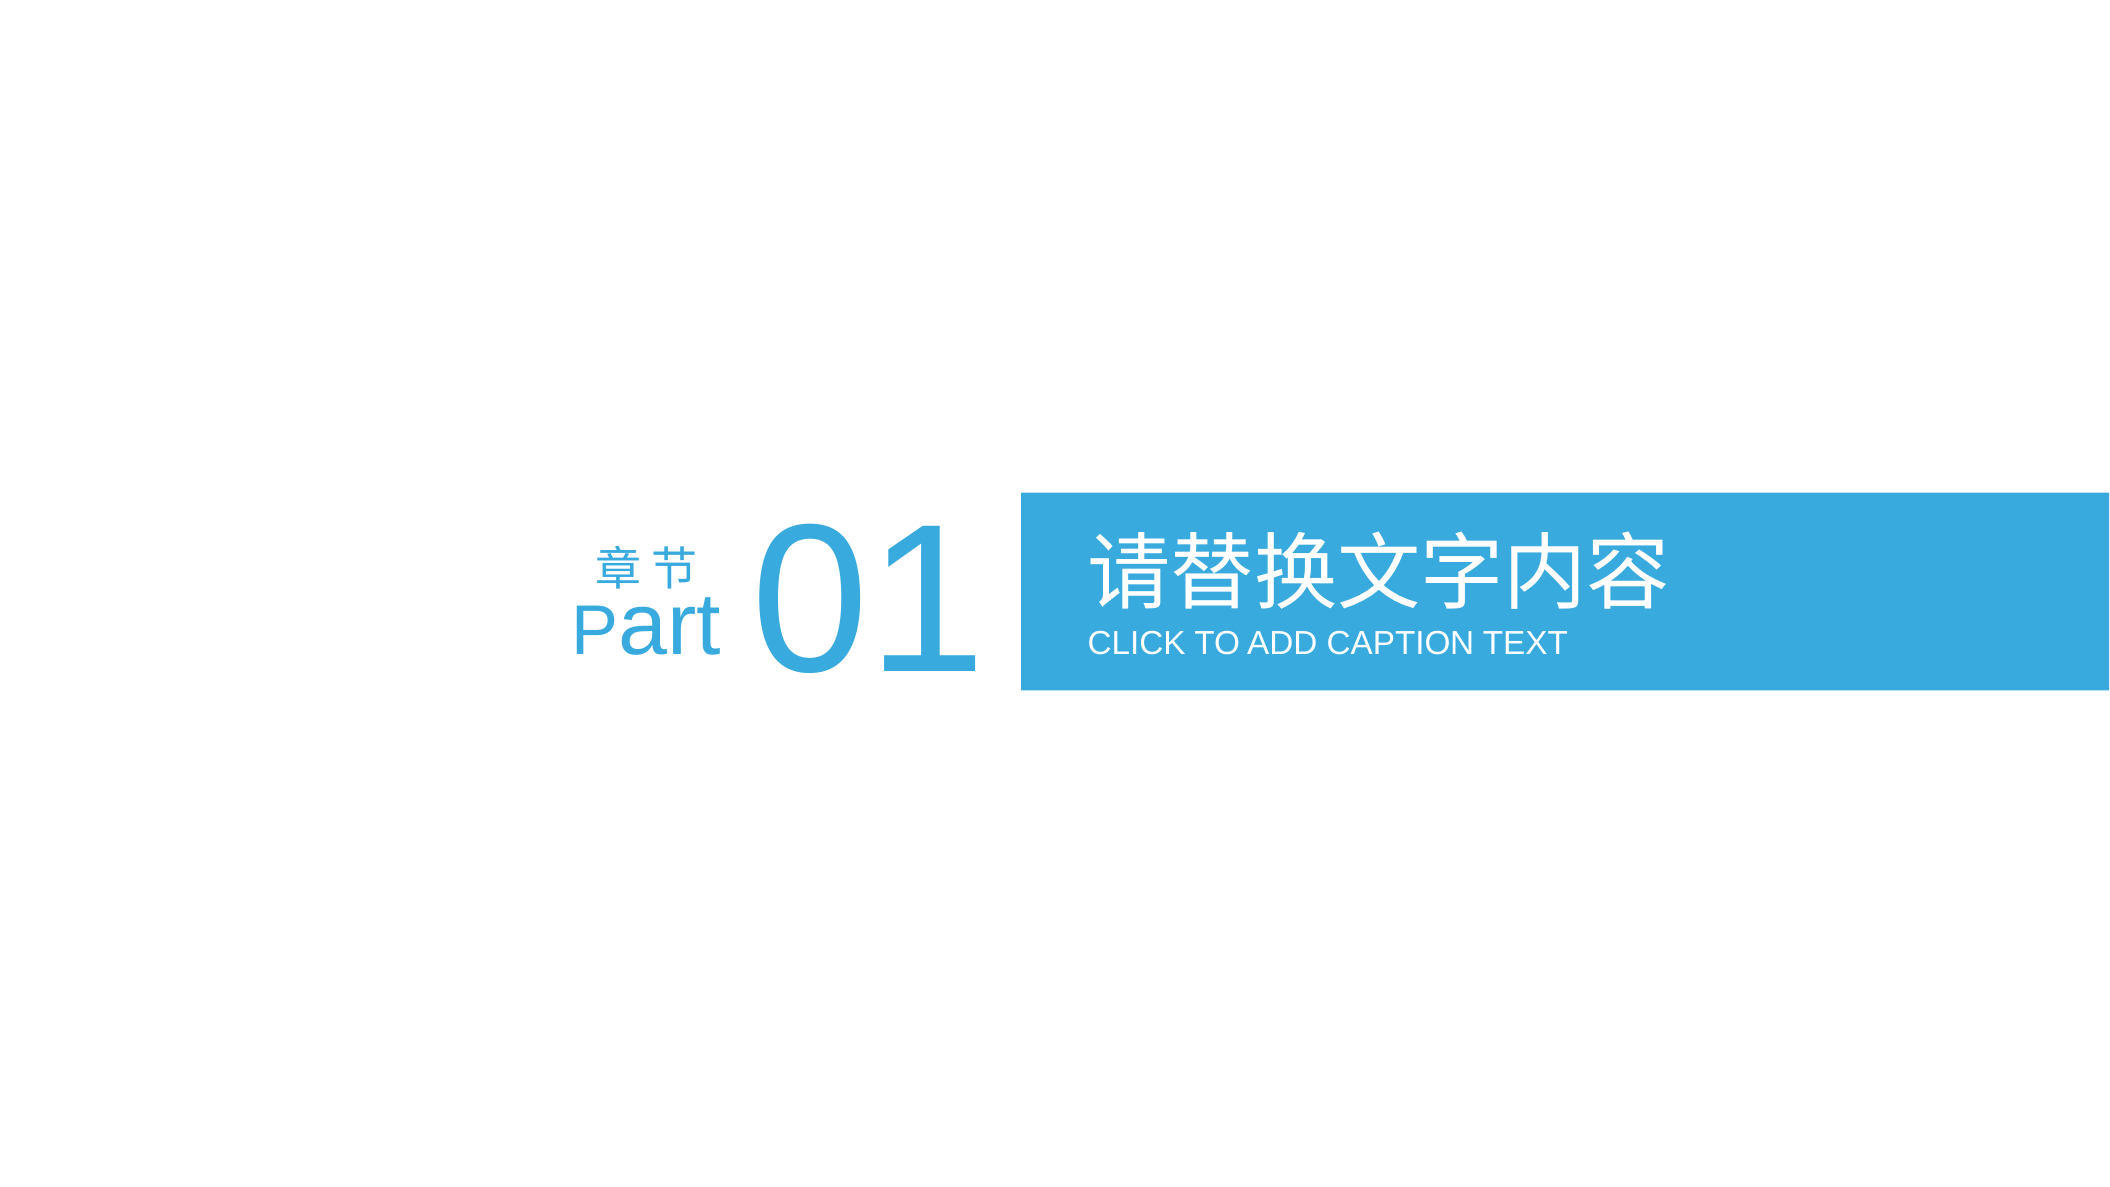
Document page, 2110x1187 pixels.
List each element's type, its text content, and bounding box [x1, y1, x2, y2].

text_box [1021, 492, 2110, 691]
text_box CLICK TO ADD CAPTION TEXT [1087, 625, 1787, 662]
text_box 请替换文字内容 [1087, 530, 1787, 621]
text_box 章 节 [595, 539, 698, 595]
text_box 01 [751, 460, 986, 714]
text_box Part [571, 566, 722, 673]
